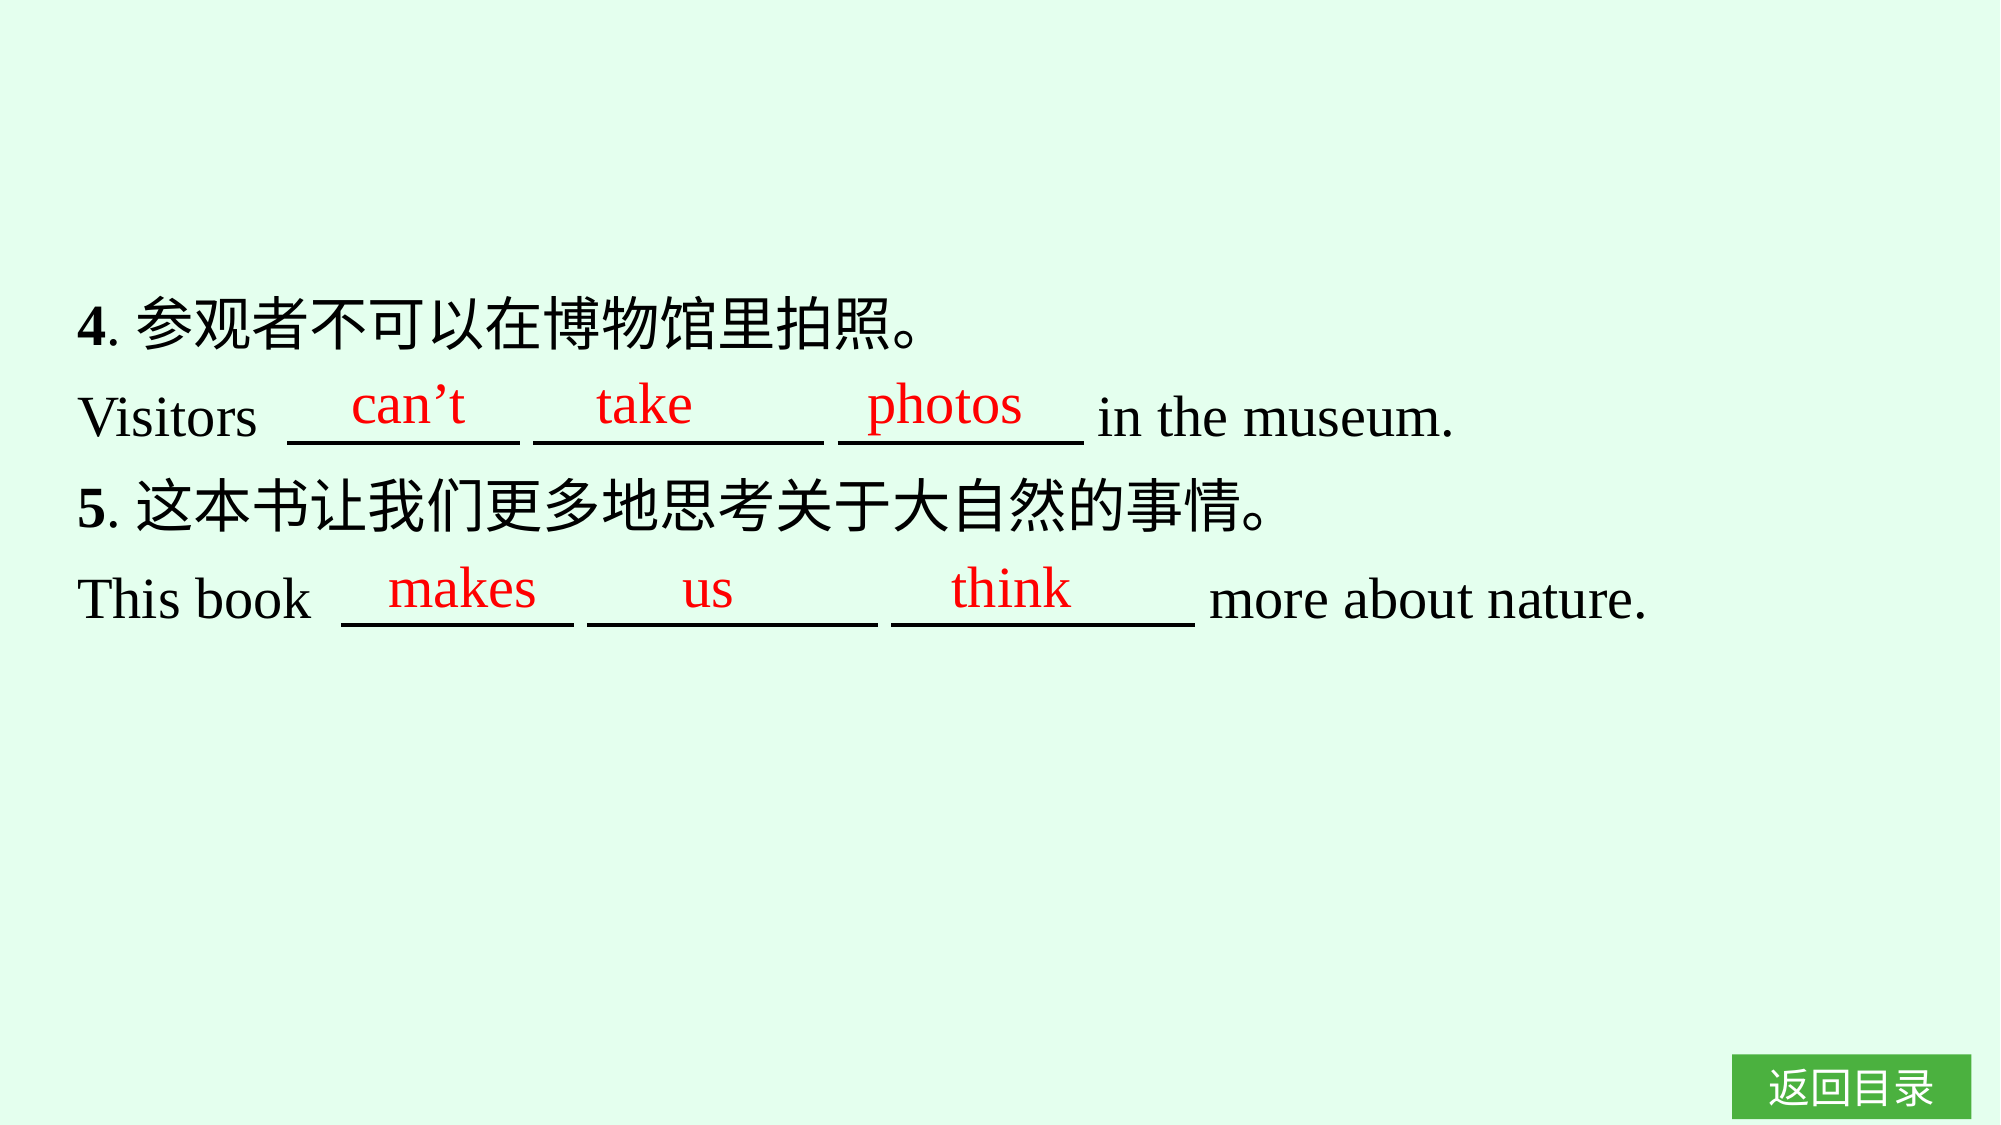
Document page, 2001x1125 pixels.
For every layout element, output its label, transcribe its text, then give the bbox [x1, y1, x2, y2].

text_box can’t take photos [336, 343, 1039, 443]
text_box 4.参观者不可以在博物馆里拍照。 Visitors in the museum. 5.这本书让我们更多地思考关于大自然的事情。 This book more about nature. [62, 258, 1938, 638]
text_box makes us think [373, 527, 1102, 627]
